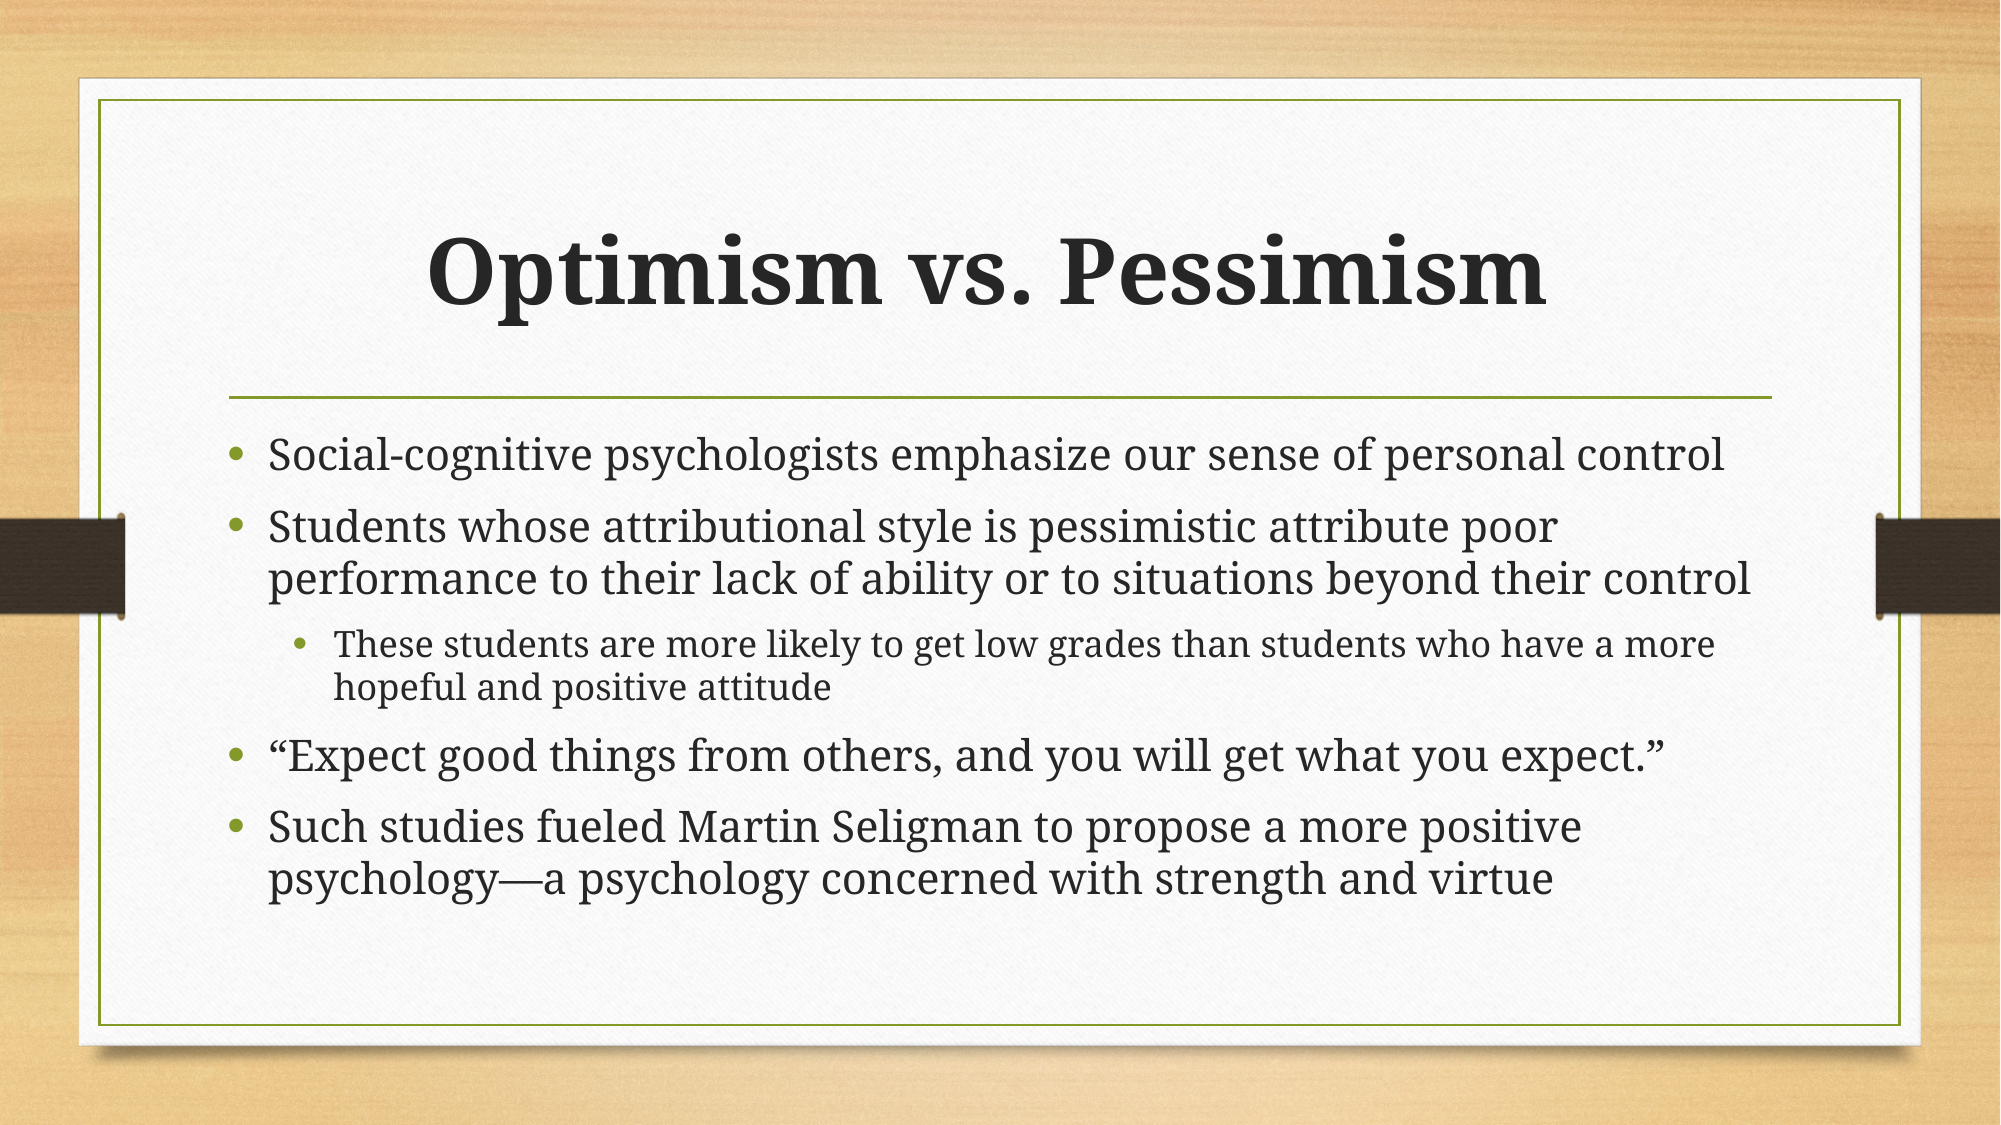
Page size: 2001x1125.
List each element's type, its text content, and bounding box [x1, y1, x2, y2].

list Social-cognitive psychologists emphasize our sense of personal control Students whose attributional style is pessimistic attribute poor performance to their lack of ability or to situations beyond their control These students are more likely to get low grades than students who have a more hopeful and positive attitude “Expect good things from others, and you will get what you expect.” Such studies fueled Martin Seligman to propose a more positive psychology—a psychology concerned with strength and virtue [212, 419, 1788, 964]
title Optimism vs. Pessimism [212, 161, 1788, 375]
picture [0, 0, 2001, 1125]
